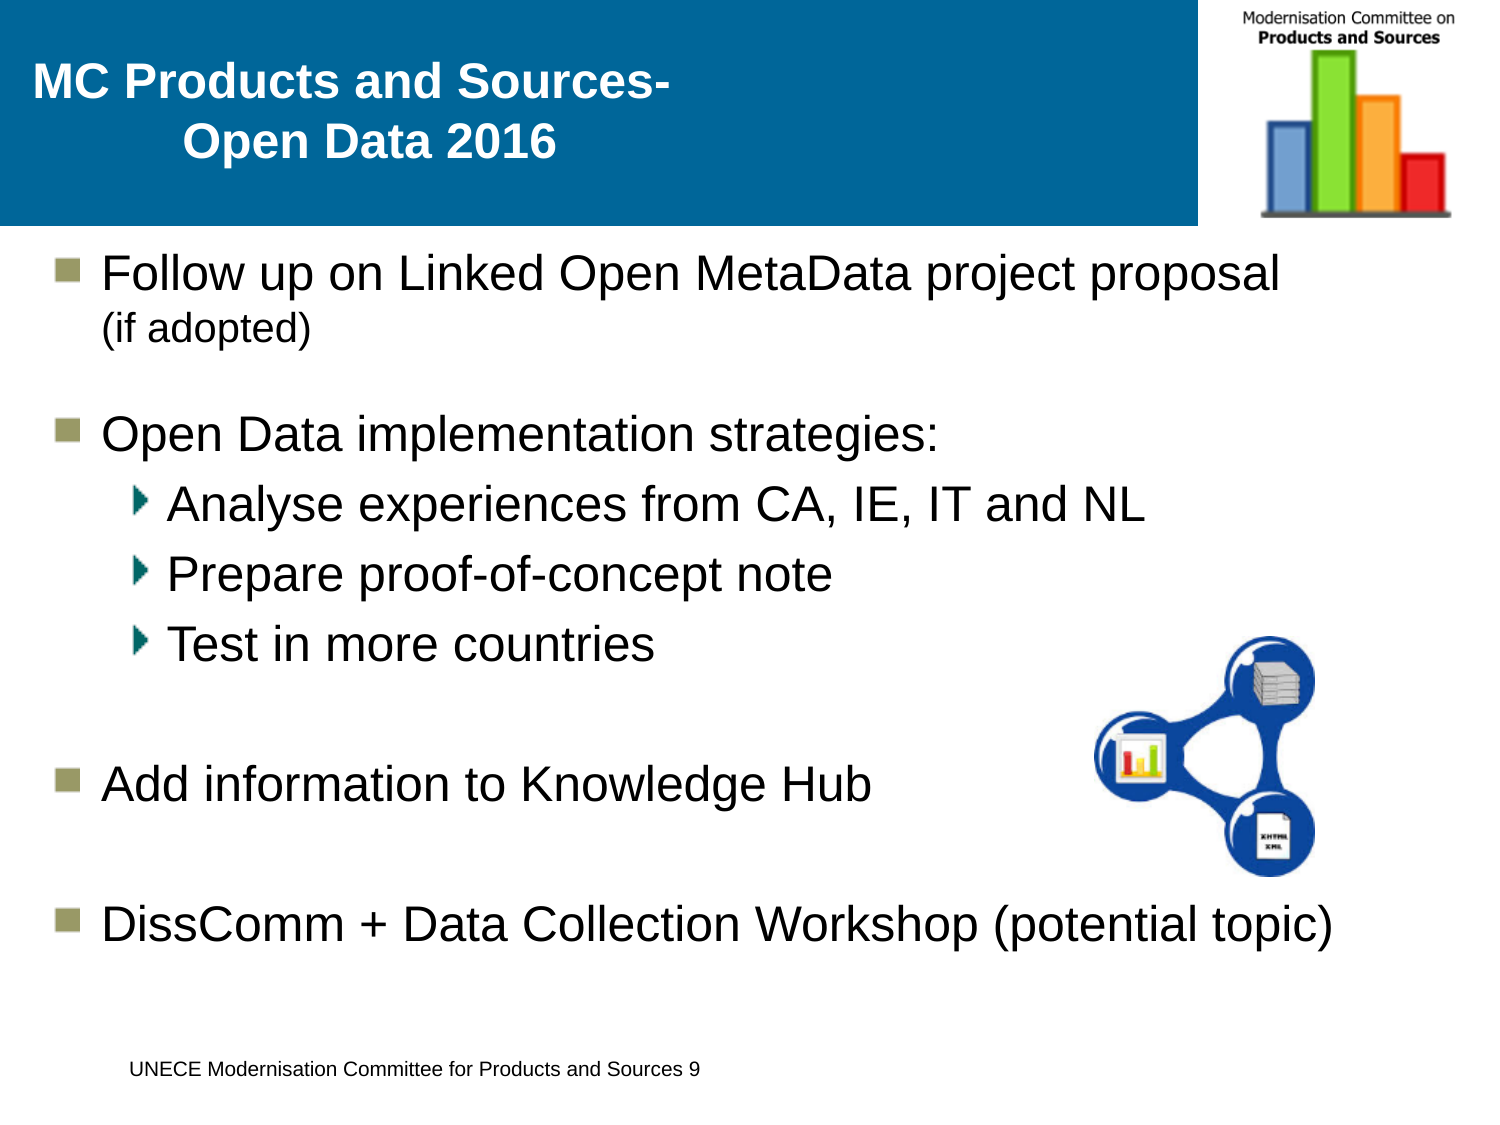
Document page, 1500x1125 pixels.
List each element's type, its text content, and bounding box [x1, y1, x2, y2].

title MC Products and Sources- Open Data 2016 [16, 14, 1178, 203]
picture [44, 253, 80, 289]
picture [1199, 0, 1500, 227]
picture [44, 903, 80, 939]
picture [119, 623, 155, 659]
slide_number UNECE Modernisation Committee for Products and Sources 9 [113, 1040, 1443, 1089]
list Follow up on Linked Open MetaData project proposal (if adopted) Open Data implementation strategies: Analyse experiences from CA, IE, IT and NL Prepare proof-of-concept note Test in more countries Add information to Knowledge Hub DissComm + Data Collection Workshop (potential topic) [29, 232, 1483, 1043]
picture [44, 763, 80, 799]
picture [1094, 635, 1316, 878]
picture [119, 483, 155, 519]
picture [44, 413, 80, 449]
picture [119, 553, 155, 589]
